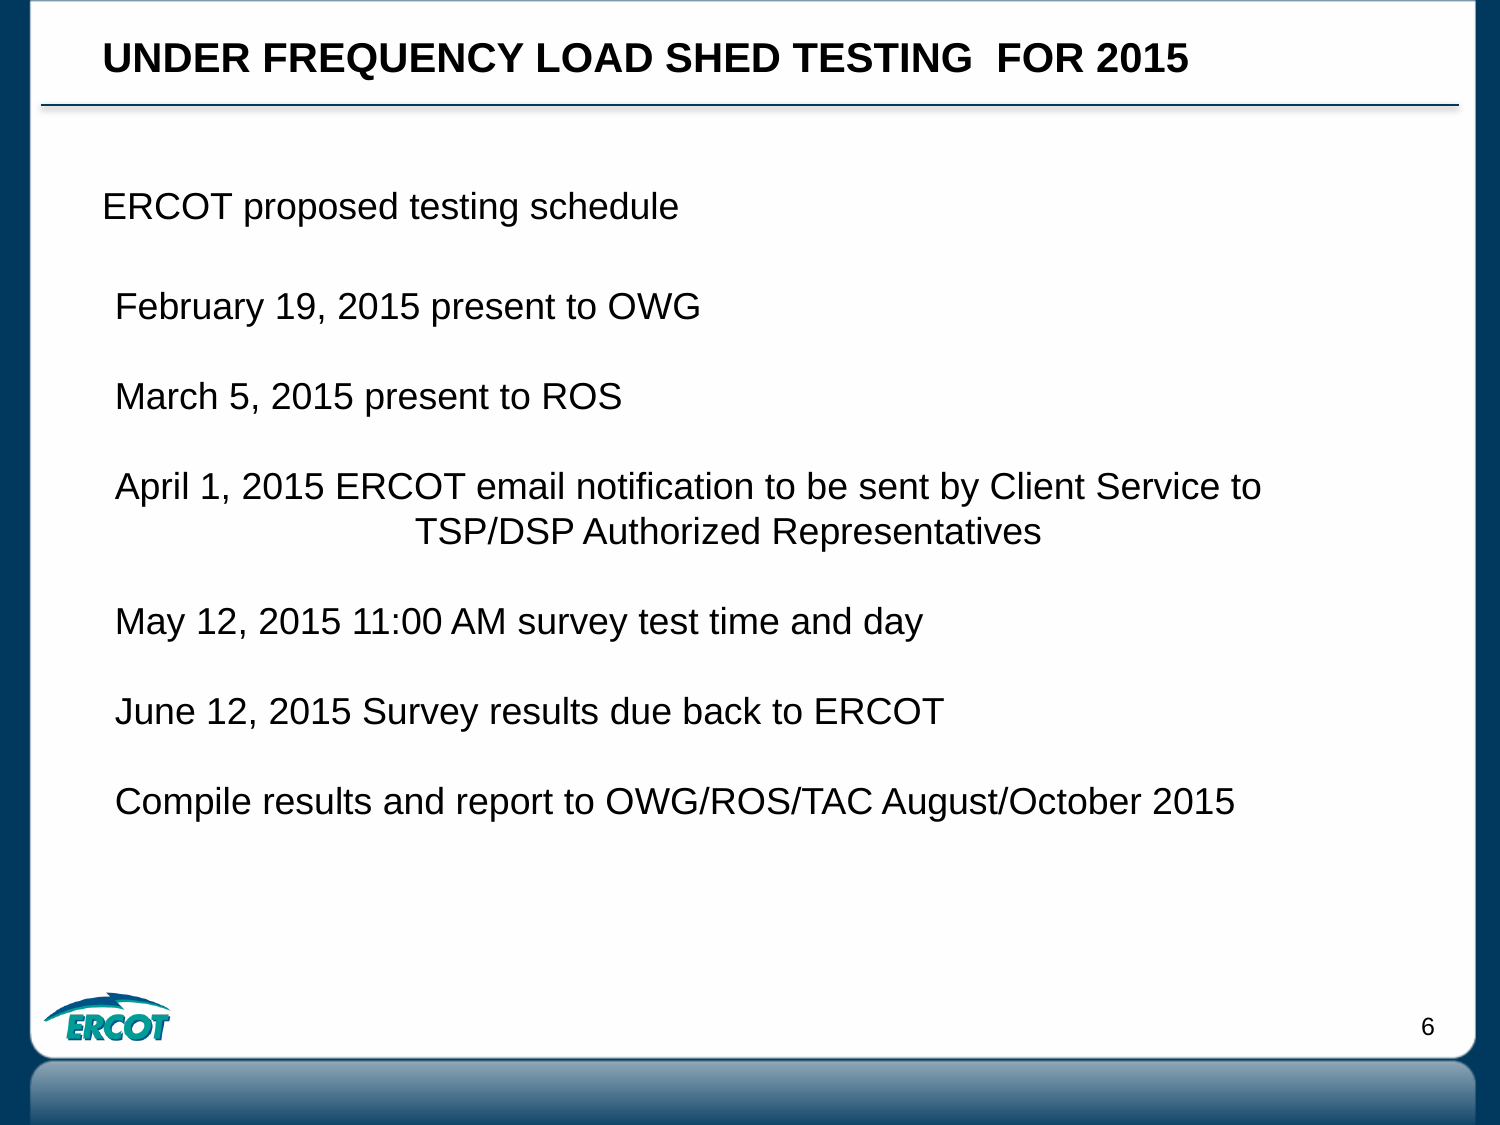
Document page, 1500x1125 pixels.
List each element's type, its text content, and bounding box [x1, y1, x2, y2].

text_box February 19, 2015 present to OWG March 5, 2015 present to ROS April 1, 2015 ERCOT email notification to be sent by Client Service to TSP/DSP Authorized Representatives May 12, 2015 11:00 AM survey test time and day June 12, 2015 Survey results due back to ERCOT Compile results and report to OWG/ROS/TAC August/October 2015 [99, 274, 1350, 875]
text_box UNDER FREQUENCY LOAD SHED TESTING FOR 2015 [87, 17, 1475, 94]
text_box ERCOT proposed testing schedule [87, 174, 1438, 235]
picture [0, 0, 1500, 1125]
